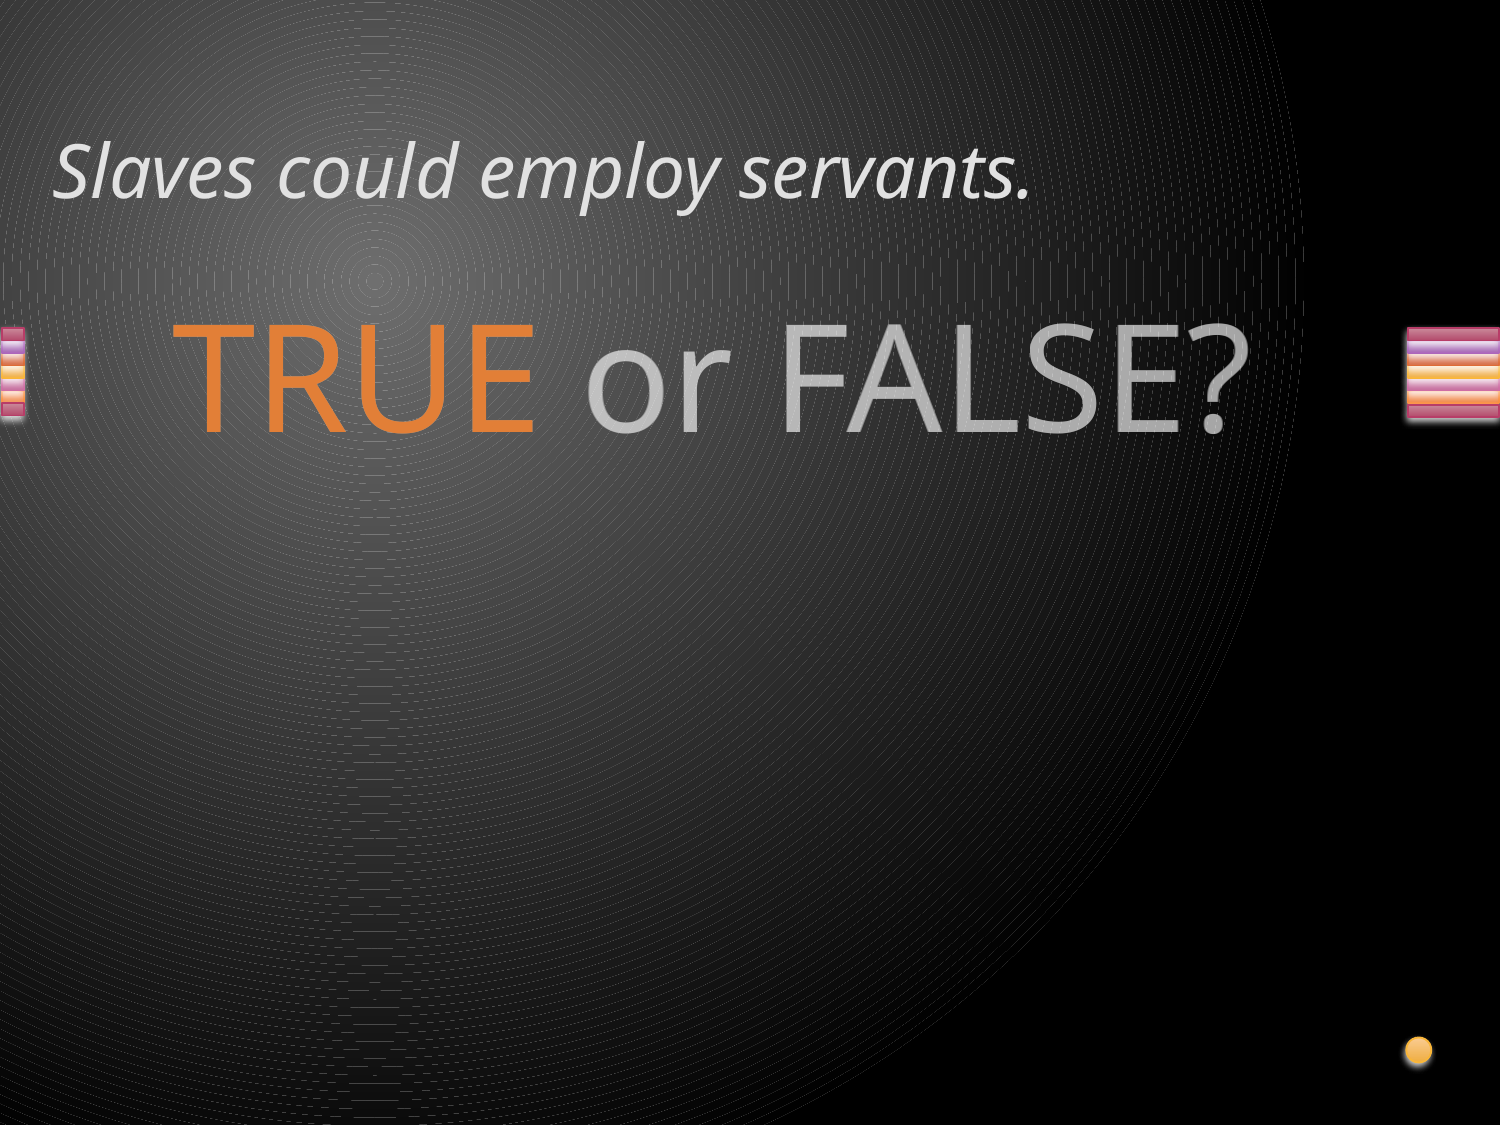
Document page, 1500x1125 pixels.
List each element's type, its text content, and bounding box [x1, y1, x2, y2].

title Slaves could employ servants. [37, 75, 1388, 263]
